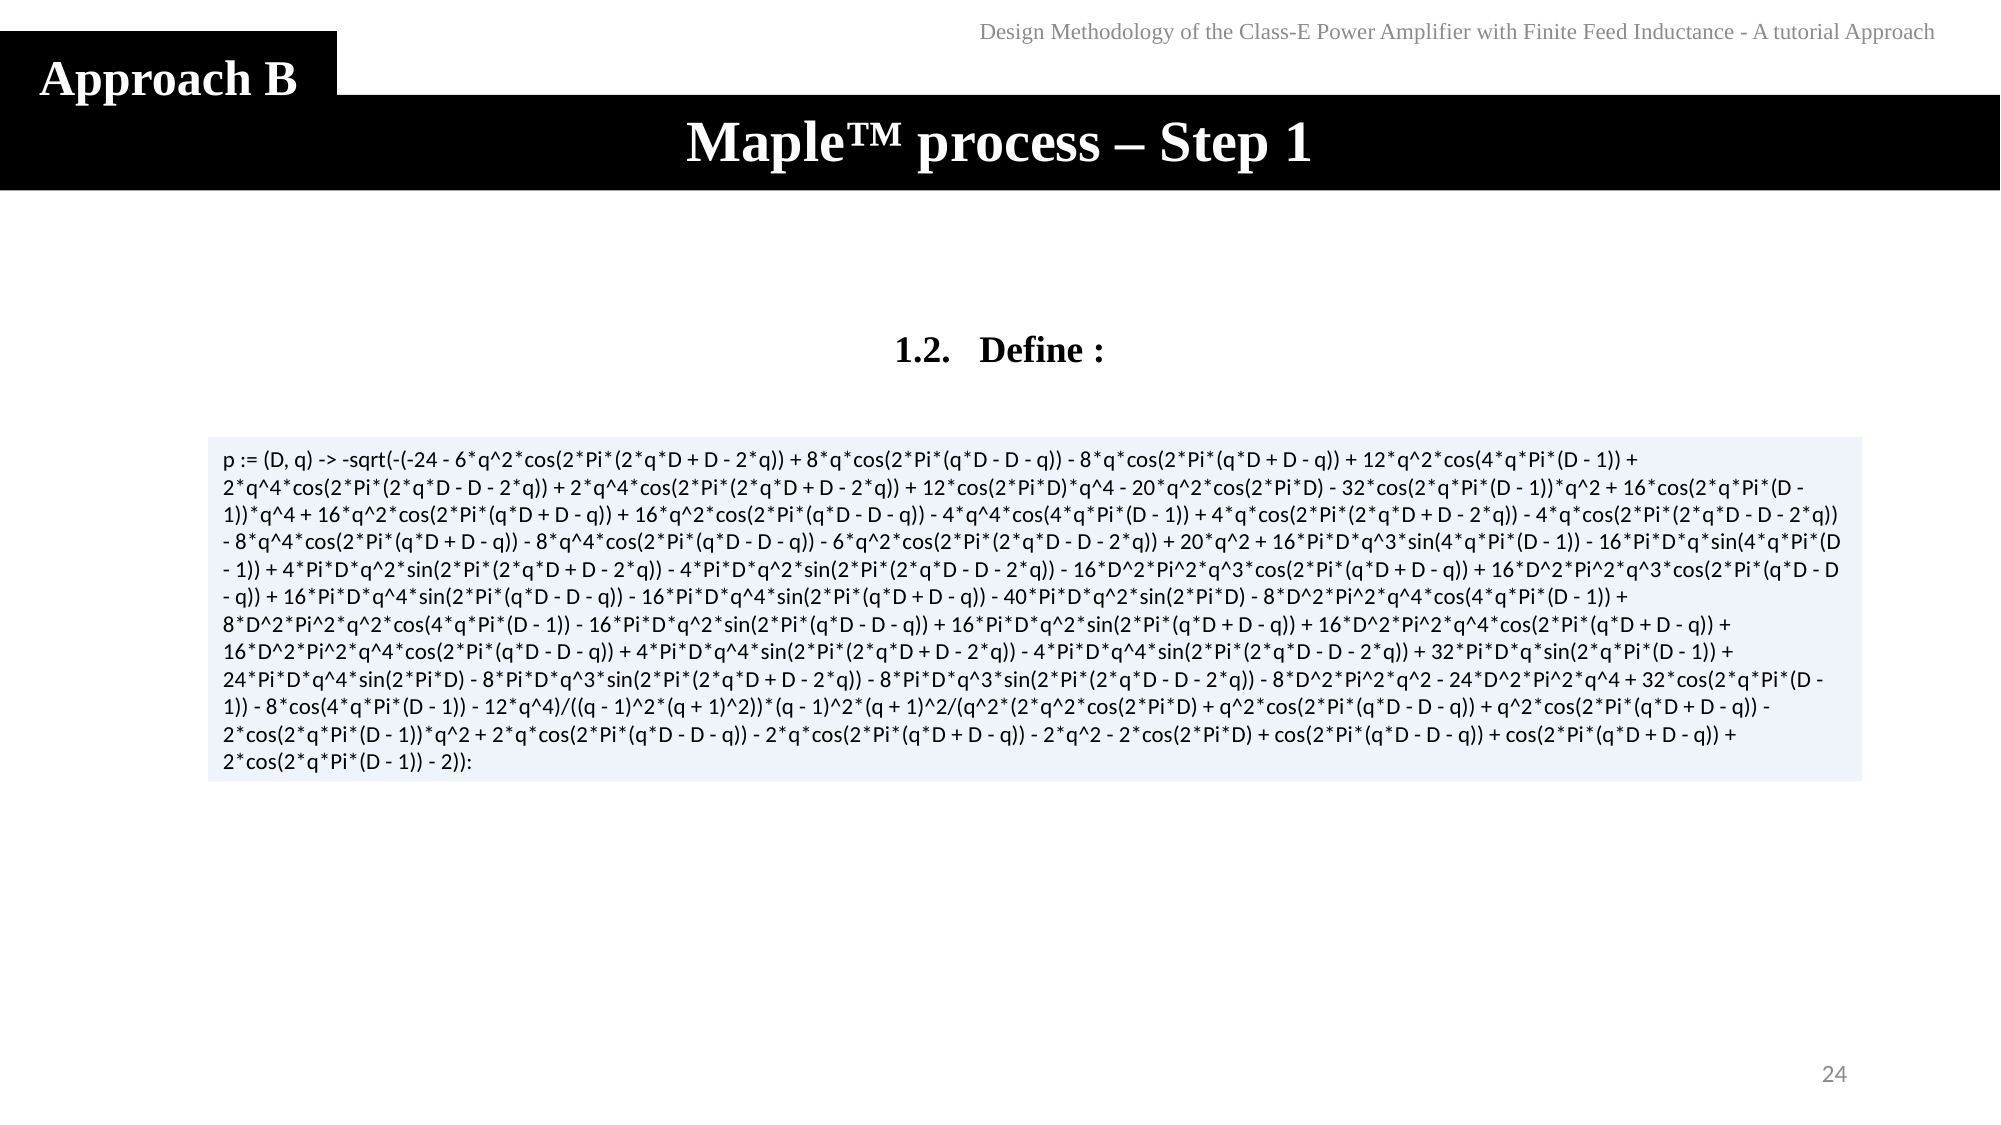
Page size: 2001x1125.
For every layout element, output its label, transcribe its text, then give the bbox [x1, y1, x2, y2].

slide_number 24 [1412, 1042, 1863, 1103]
text_box p := (D, q) -> -sqrt(-(-24 - 6*q^2*cos(2*Pi*(2*q*D + D - 2*q)) + 8*q*cos(2*Pi*(q*D - D - q)) - 8*q*cos(2*Pi*(q*D + D - q)) + 12*q^2*cos(4*q*Pi*(D - 1)) + 2*q^4*cos(2*Pi*(2*q*D - D - 2*q)) + 2*q^4*cos(2*Pi*(2*q*D + D - 2*q)) + 12*cos(2*Pi*D)*q^4 - 20*q^2*cos(2*Pi*D) - 32*cos(2*q*Pi*(D - 1))*q^2 + 16*cos(2*q*Pi*(D - 1))*q^4 + 16*q^2*cos(2*Pi*(q*D + D - q)) + 16*q^2*cos(2*Pi*(q*D - D - q)) - 4*q^4*cos(4*q*Pi*(D - 1)) + 4*q*cos(2*Pi*(2*q*D + D - 2*q)) - 4*q*cos(2*Pi*(2*q*D - D - 2*q)) - 8*q^4*cos(2*Pi*(q*D + D - q)) - 8*q^4*cos(2*Pi*(q*D - D - q)) - 6*q^2*cos(2*Pi*(2*q*D - D - 2*q)) + 20*q^2 + 16*Pi*D*q^3*sin(4*q*Pi*(D - 1)) - 16*Pi*D*q*sin(4*q*Pi*(D - 1)) + 4*Pi*D*q^2*sin(2*Pi*(2*q*D + D - 2*q)) - 4*Pi*D*q^2*sin(2*Pi*(2*q*D - D - 2*q)) - 16*D^2*Pi^2*q^3*cos(2*Pi*(q*D + D - q)) + 16*D^2*Pi^2*q^3*cos(2*Pi*(q*D - D - q)) + 16*Pi*D*q^4*sin(2*Pi*(q*D - D - q)) - 16*Pi*D*q^4*sin(2*Pi*(q*D + D - q)) - 40*Pi*D*q^2*sin(2*Pi*D) - 8*D^2*Pi^2*q^4*cos(4*q*Pi*(D - 1)) + 8*D^2*Pi^2*q^2*cos(4*q*Pi*(D - 1)) - 16*Pi*D*q^2*sin(2*Pi*(q*D - D - q)) + 16*Pi*D*q^2*sin(2*Pi*(q*D + D - q)) + 16*D^2*Pi^2*q^4*cos(2*Pi*(q*D + D - q)) + 16*D^2*Pi^2*q^4*cos(2*Pi*(q*D - D - q)) + 4*Pi*D*q^4*sin(2*Pi*(2*q*D + D - 2*q)) - 4*Pi*D*q^4*sin(2*Pi*(2*q*D - D - 2*q)) + 32*Pi*D*q*sin(2*q*Pi*(D - 1)) + 24*Pi*D*q^4*sin(2*Pi*D) - 8*Pi*D*q^3*sin(2*Pi*(2*q*D + D - 2*q)) - 8*Pi*D*q^3*sin(2*Pi*(2*q*D - D - 2*q)) - 8*D^2*Pi^2*q^2 - 24*D^2*Pi^2*q^4 + 32*cos(2*q*Pi*(D - 1)) - 8*cos(4*q*Pi*(D - 1)) - 12*q^4)/((q - 1)^2*(q + 1)^2))*(q - 1)^2*(q + 1)^2/(q^2*(2*q^2*cos(2*Pi*D) + q^2*cos(2*Pi*(q*D - D - q)) + q^2*cos(2*Pi*(q*D + D - q)) - 2*cos(2*q*Pi*(D - 1))*q^2 + 2*q*cos(2*Pi*(q*D - D - q)) - 2*q*cos(2*Pi*(q*D + D - q)) - 2*q^2 - 2*cos(2*Pi*D) + cos(2*Pi*(q*D - D - q)) + cos(2*Pi*(q*D + D - q)) + 2*cos(2*q*Pi*(D - 1)) - 2)): [208, 437, 1863, 782]
footer Design Methodology of the Class-E Power Amplifier with Finite Feed Inductance - A tutorial Approach [916, 0, 2000, 61]
title Maple™ process – Step 1 [0, 94, 2000, 191]
text_box Approach B [0, 31, 337, 127]
